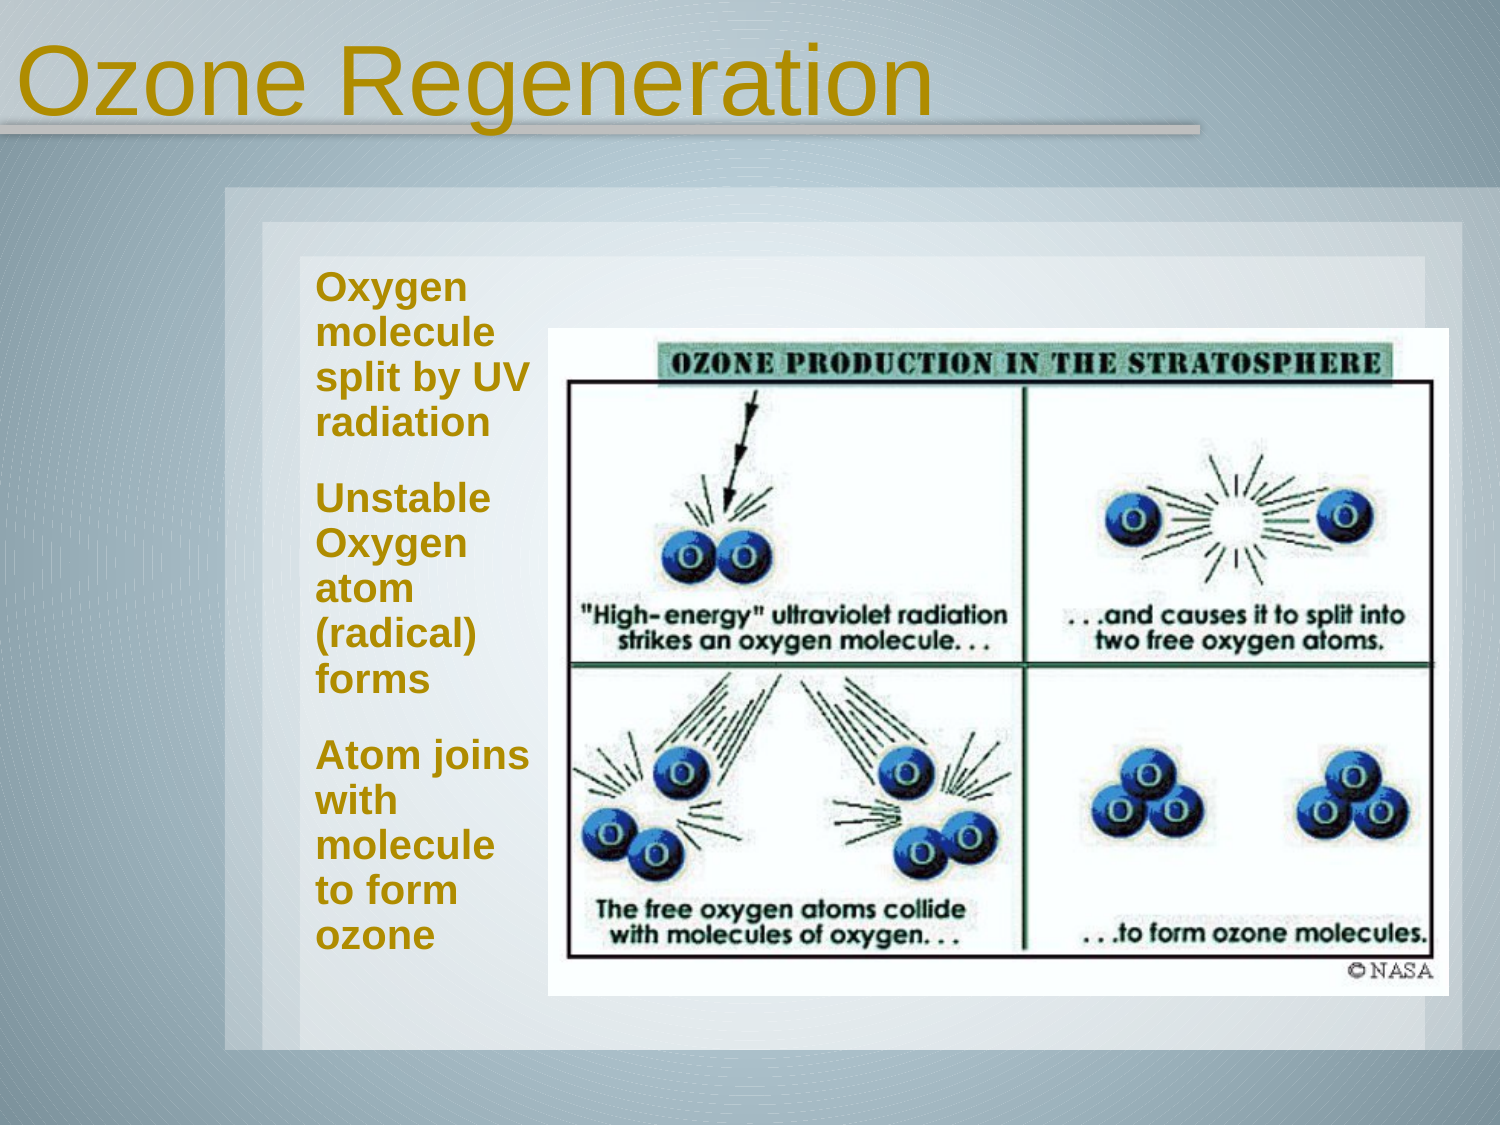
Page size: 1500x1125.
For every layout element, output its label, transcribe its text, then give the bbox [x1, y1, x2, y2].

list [547, 327, 1450, 998]
title Ozone Regeneration [0, 15, 1200, 144]
list Oxygen molecule split by UV radiation Unstable Oxygen atom (radical) forms Atom joins with molecule to form ozone [300, 257, 551, 988]
